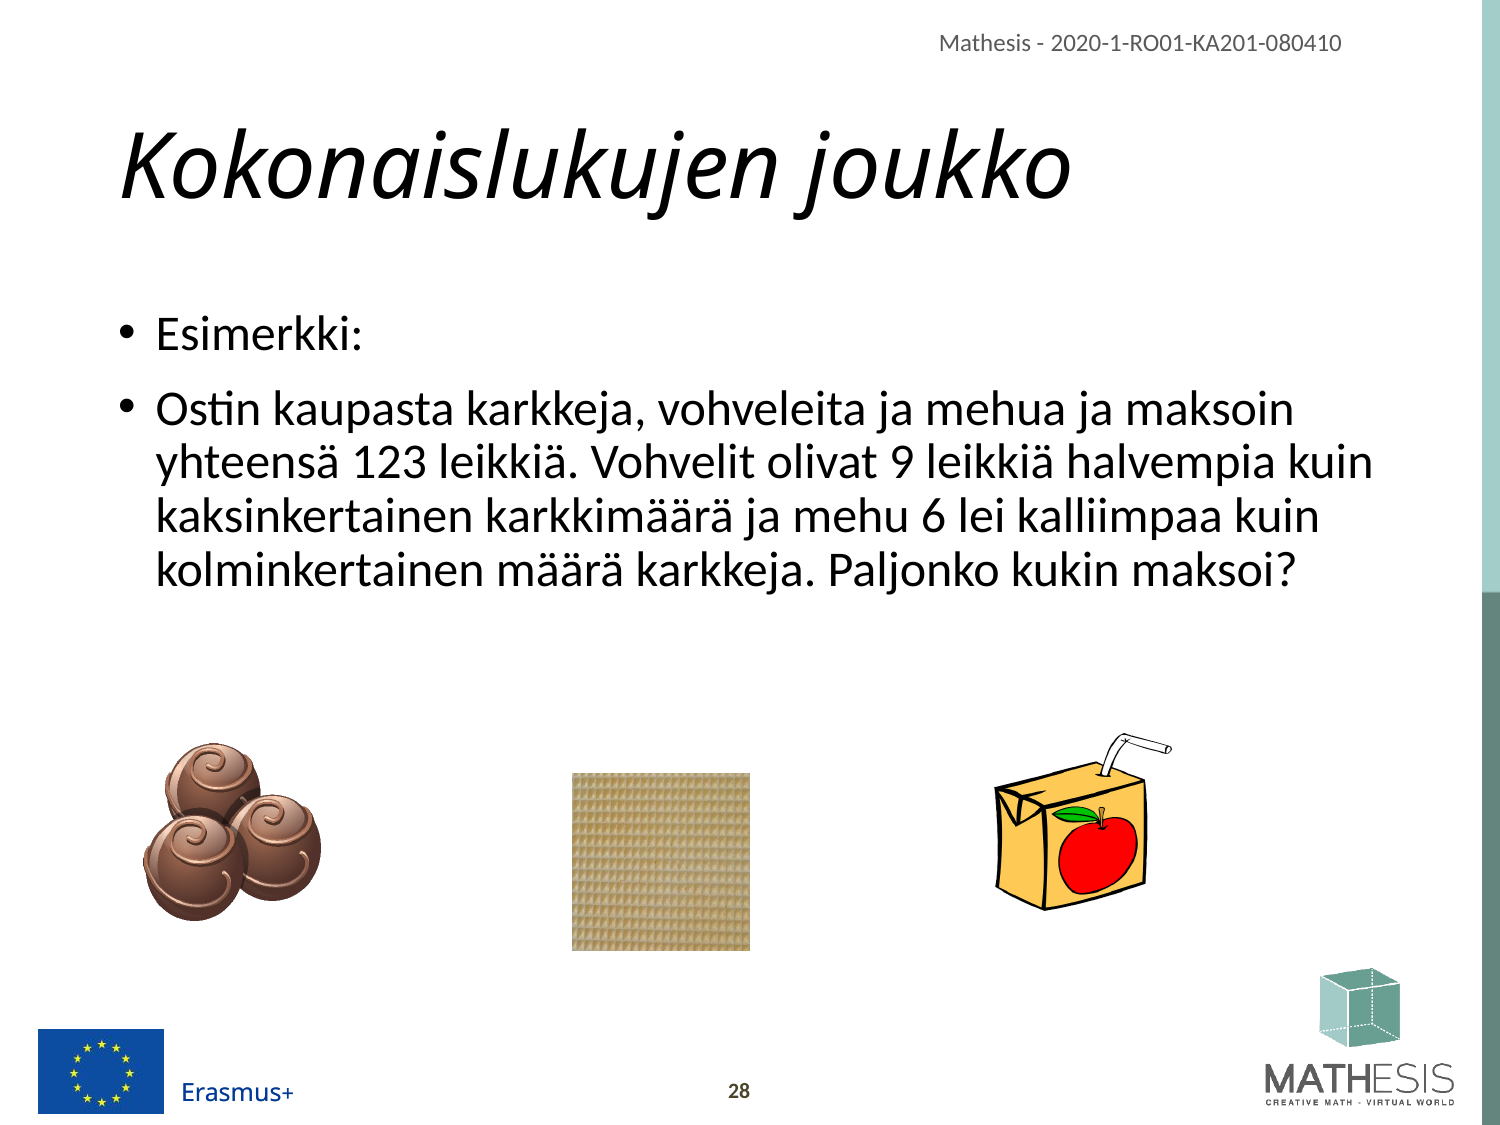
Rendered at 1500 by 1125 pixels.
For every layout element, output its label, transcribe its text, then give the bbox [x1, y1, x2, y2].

list Esimerkki: Ostin kaupasta karkkeja, vohveleita ja mehua ja maksoin yhteensä 123 leikkiä. Vohvelit olivat 9 leikkiä halvempia kuin kaksinkertainen karkkimäärä ja mehu 6 lei kalliimpaa kuin kolminkertainen määrä karkkeja. Paljonko kukin maksoi? [103, 299, 1397, 1014]
picture [994, 733, 1172, 911]
picture [38, 1029, 164, 1114]
picture [143, 743, 321, 921]
picture [572, 773, 750, 951]
title Kokonaislukujen joukko [103, 59, 1397, 278]
